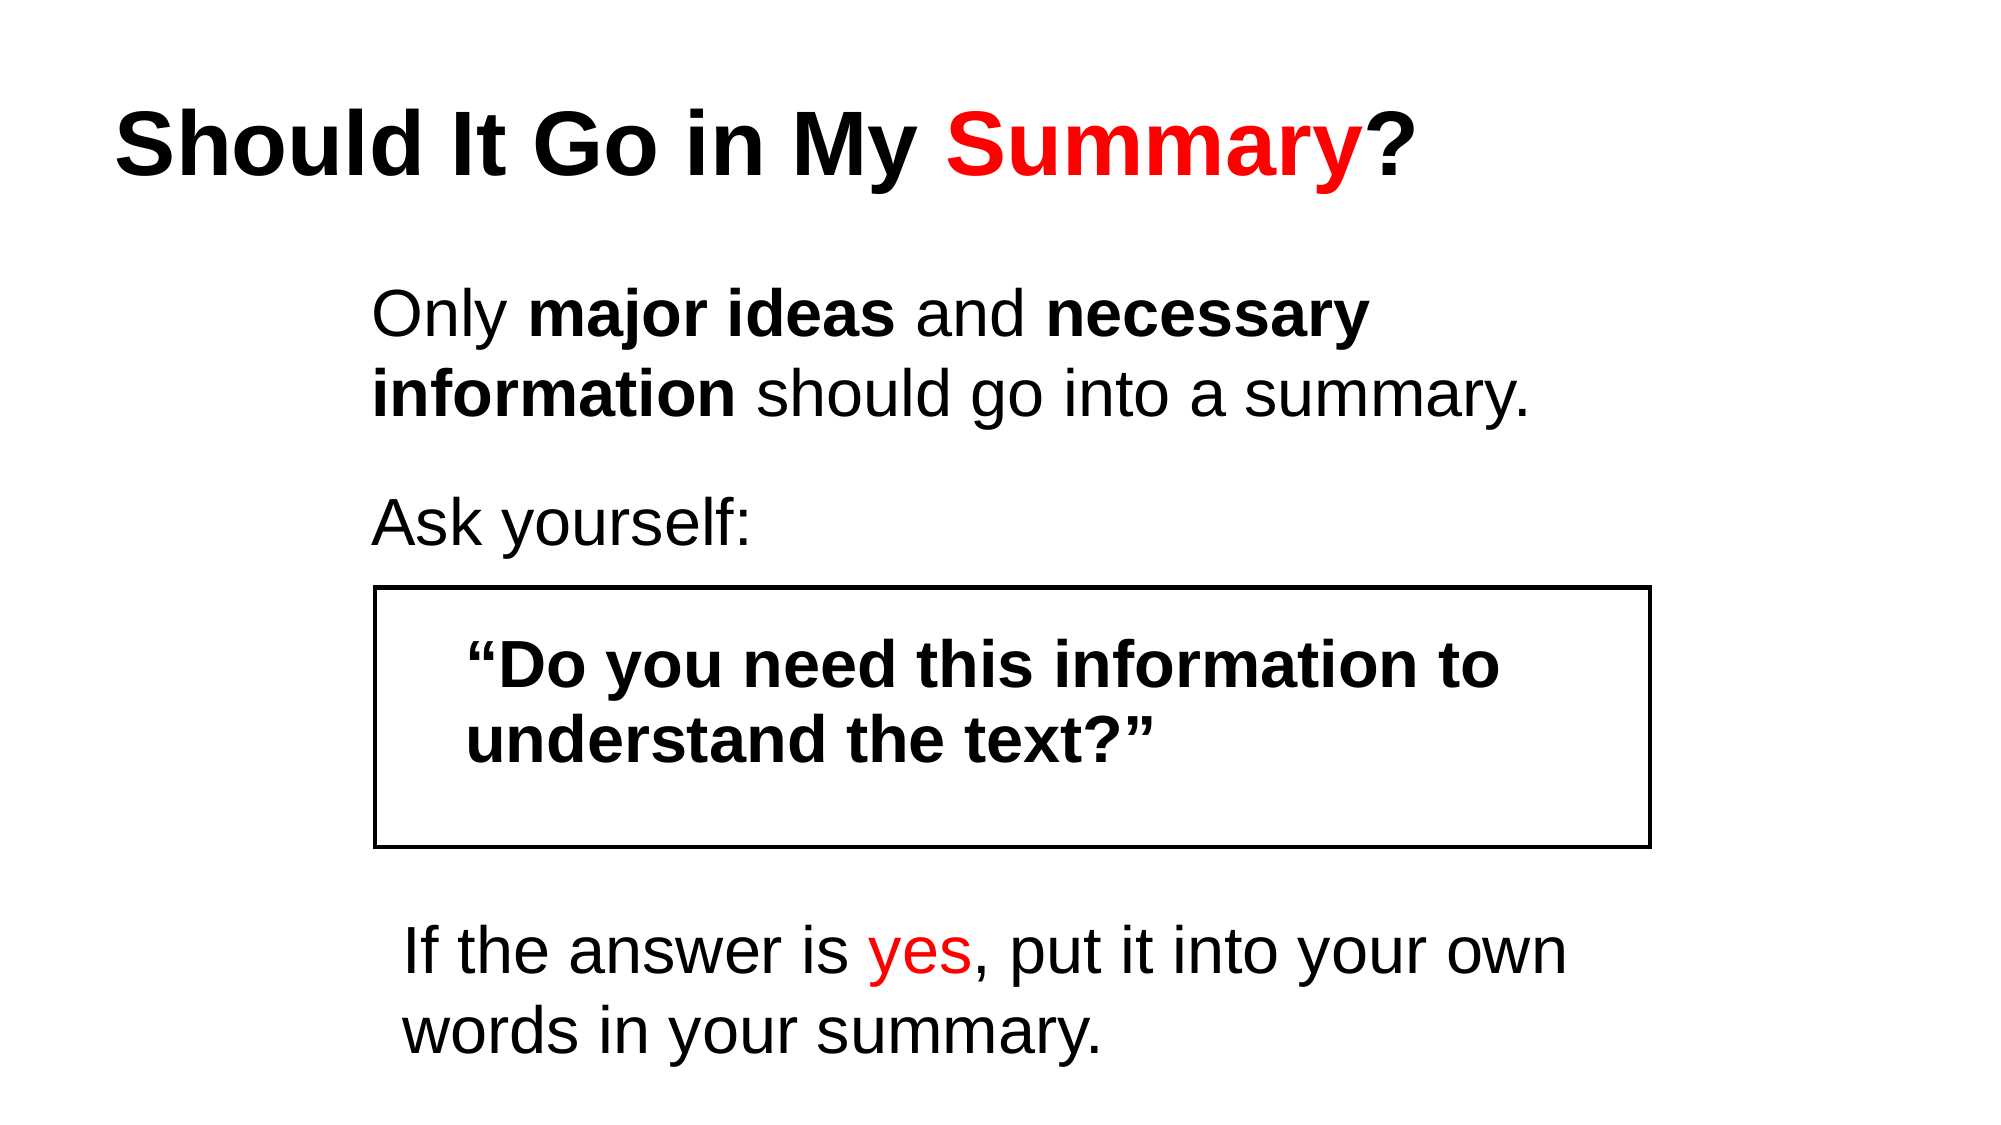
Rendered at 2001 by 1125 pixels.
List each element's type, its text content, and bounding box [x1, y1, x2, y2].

table_header “Do you need this information to understand the text?” [377, 590, 1648, 845]
title Should It Go in My Summary? [99, 45, 1900, 233]
list Only major ideas and necessary information should go into a summary. Ask yourself: [300, 262, 1663, 613]
text_box If the answer is yes, put it into your own words in your summary. [387, 899, 1650, 1075]
